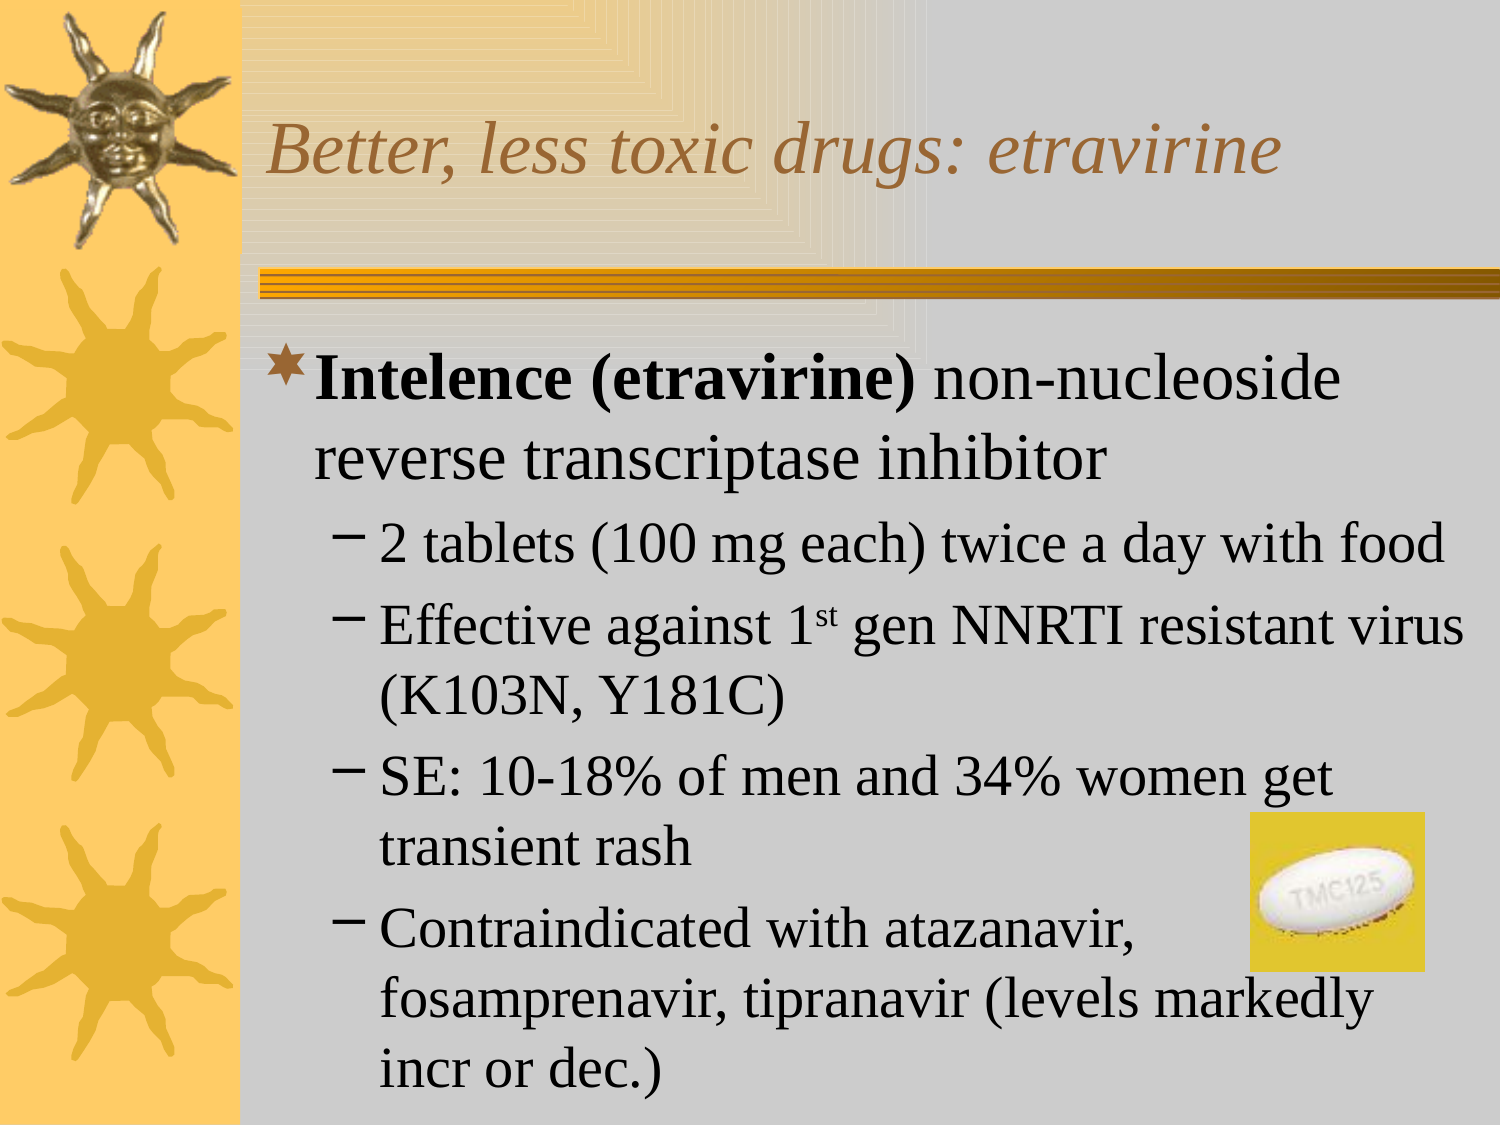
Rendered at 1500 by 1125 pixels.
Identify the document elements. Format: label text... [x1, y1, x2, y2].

title Better, less toxic drugs: etravirine [250, 49, 1492, 238]
picture [1, 8, 242, 254]
picture [1249, 812, 1426, 973]
list Intelence (etravirine) non-nucleoside reverse transcriptase inhibitor 2 tablets (100 mg each) twice a day with food Effective against 1st gen NNRTI resistant virus (K103N, Y181C) SE: 10-18% of men and 34% women get transient rash Contraindicated with atazanavir, fosamprenavir, tipranavir (levels markedly incr or dec.) [242, 324, 1494, 1001]
